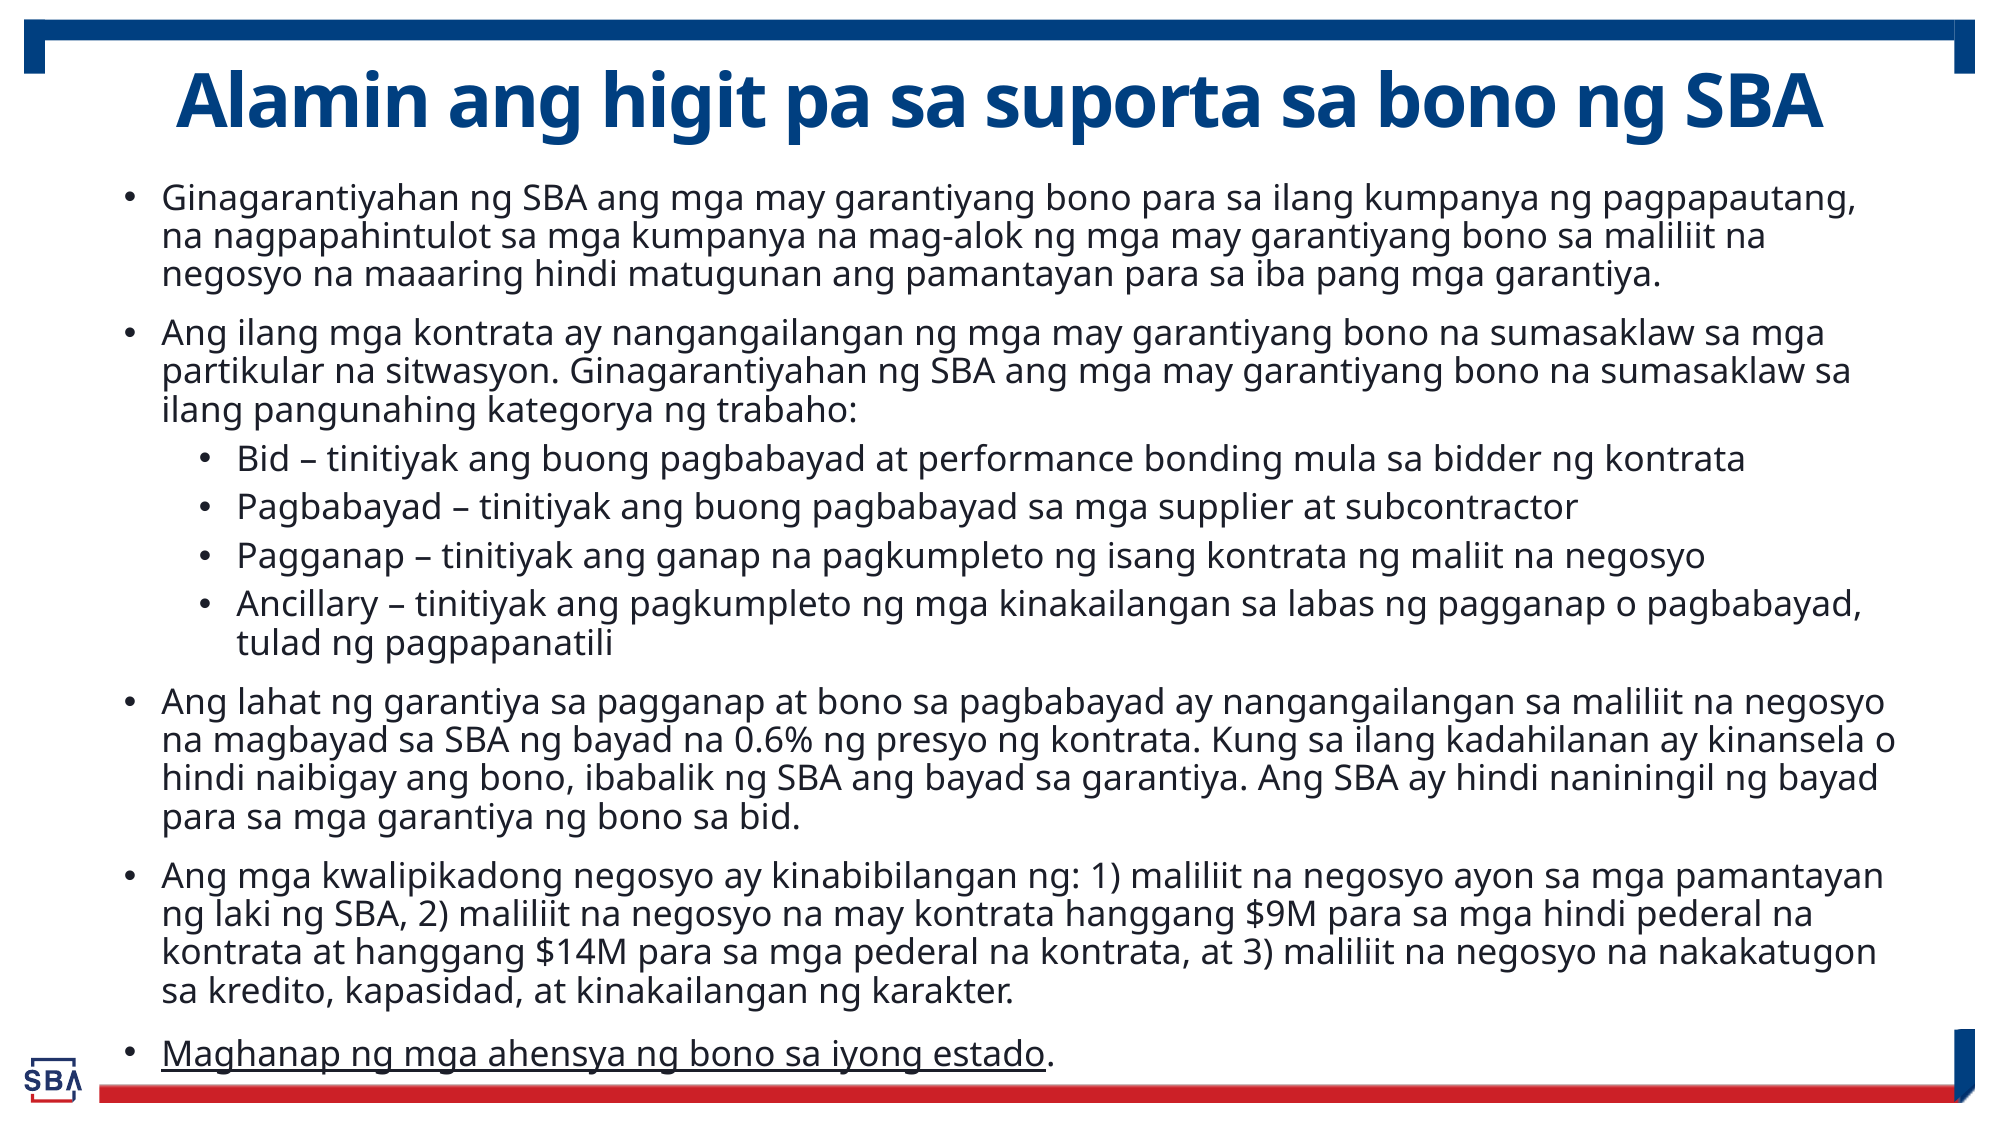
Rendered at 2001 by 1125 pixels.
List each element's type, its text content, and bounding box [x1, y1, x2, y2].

list Ginagarantiyahan ng SBA ang mga may garantiyang bono para sa ilang kumpanya ng pagpapautang, na nagpapahintulot sa mga kumpanya na mag-alok ng mga may garantiyang bono sa maliliit na negosyo na maaaring hindi matugunan ang pamantayan para sa iba pang mga garantiya. Ang ilang mga kontrata ay nangangailangan ng mga may garantiyang bono na sumasaklaw sa mga partikular na sitwasyon. Ginagarantiyahan ng SBA ang mga may garantiyang bono na sumasaklaw sa ilang pangunahing kategorya ng trabaho: Bid – tinitiyak ang buong pagbabayad at performance bonding mula sa bidder ng kontrata Pagbabayad – tinitiyak ang buong pagbabayad sa mga supplier at subcontractor Pagganap – tinitiyak ang ganap na pagkumpleto ng isang kontrata ng maliit na negosyo Ancillary – tinitiyak ang pagkumpleto ng mga kinakailangan sa labas ng pagganap o pagbabayad, tulad ng pagpapanatili Ang lahat ng garantiya sa pagganap at bono sa pagbabayad ay nangangailangan sa maliliit na negosyo na magbayad sa SBA ng bayad na 0.6% ng presyo ng kontrata. Kung sa ilang kadahilanan ay kinansela o hindi naibigay ang bono, ibabalik ng SBA ang bayad sa garantiya. Ang SBA ay hindi naniningil ng bayad para sa mga garantiya ng bono sa bid. Ang mga kwalipikadong negosyo ay kinabibilangan ng: 1) maliliit na negosyo ayon sa mga pamantayan ng laki ng SBA, 2) maliliit na negosyo na may kontrata hanggang $9M para sa mga hindi pederal na kontrata at hanggang $14M para sa mga pederal na kontrata, at 3) maliliit na negosyo na nakakatugon sa kredito, kapasidad, at kinakailangan ng karakter. Maghanap ng mga ahensya ng bono sa iyong estado. [108, 172, 1920, 1044]
title Alamin ang higit pa sa suporta sa bono ng SBA [137, 54, 1863, 154]
